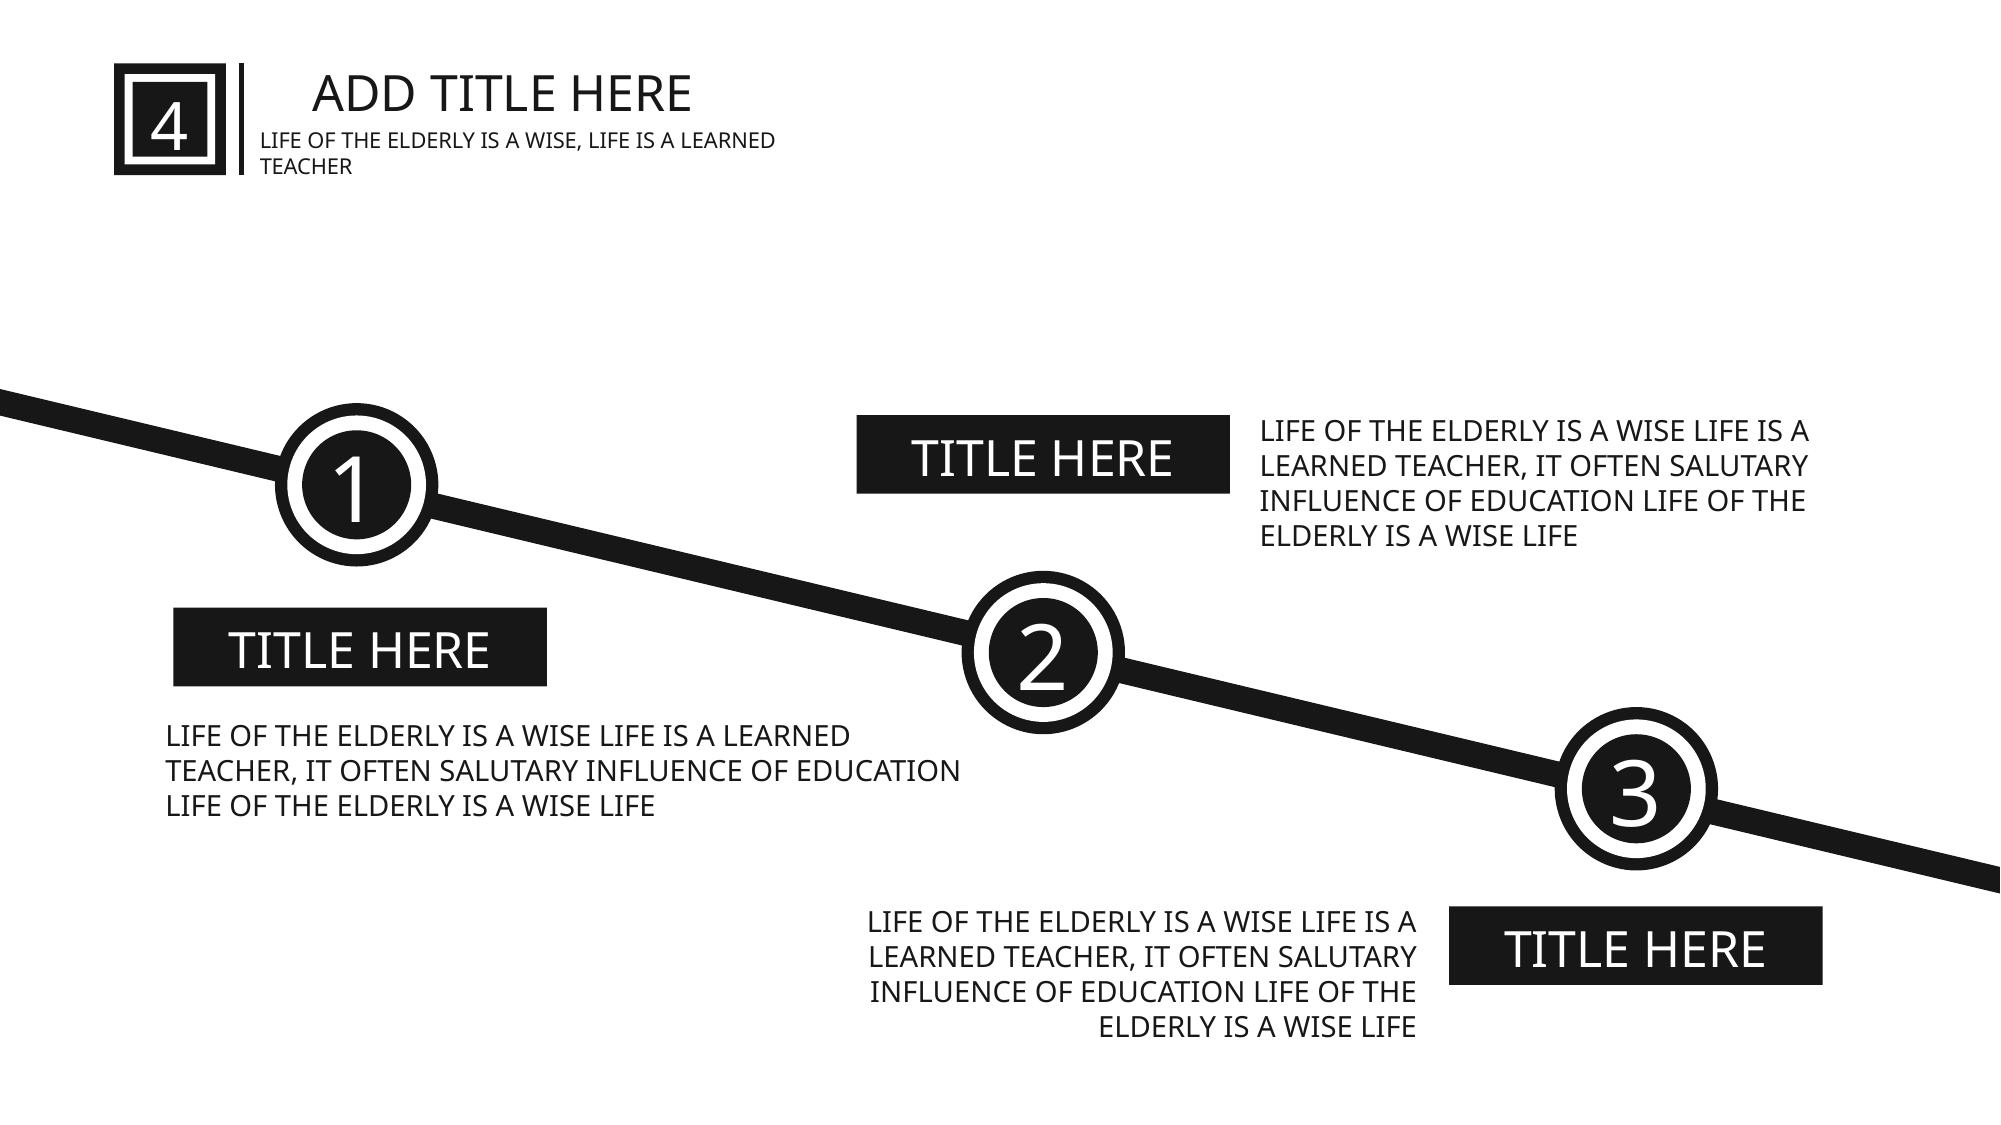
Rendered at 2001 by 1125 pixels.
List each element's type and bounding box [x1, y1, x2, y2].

text_box [1554, 707, 1719, 871]
text_box [274, 403, 439, 567]
text_box [1125, 656, 1554, 789]
text_box [856, 405, 1940, 562]
text_box [150, 607, 985, 832]
text_box [114, 53, 841, 188]
text_box [439, 492, 917, 607]
text_box [0, 387, 274, 483]
text_box [961, 570, 1125, 735]
text_box [737, 895, 1823, 1053]
text_box [1719, 798, 2000, 895]
